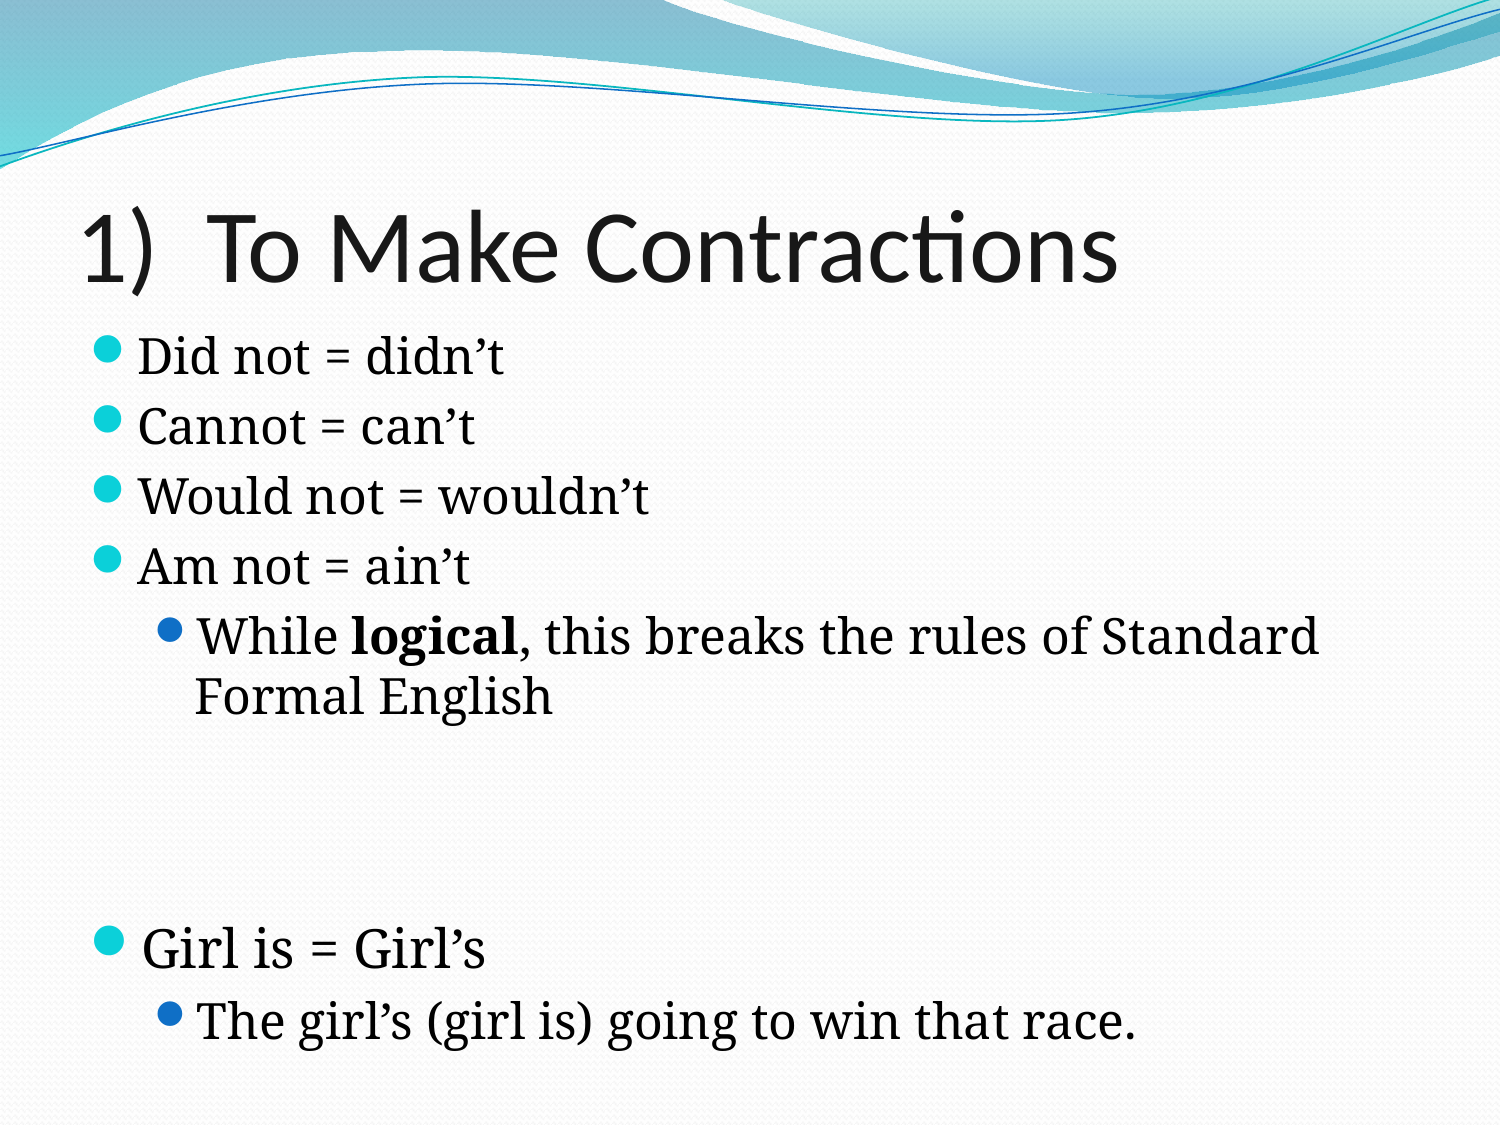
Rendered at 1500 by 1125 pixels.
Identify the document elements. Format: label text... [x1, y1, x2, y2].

title 1) To Make Contractions [75, 115, 1425, 303]
list Did not = didn’t Cannot = can’t Would not = wouldn’t Am not = ain’t While logical, this breaks the rules of Standard Formal English Girl is = Girl’s The girl’s (girl is) going to win that race. [75, 317, 1425, 1038]
